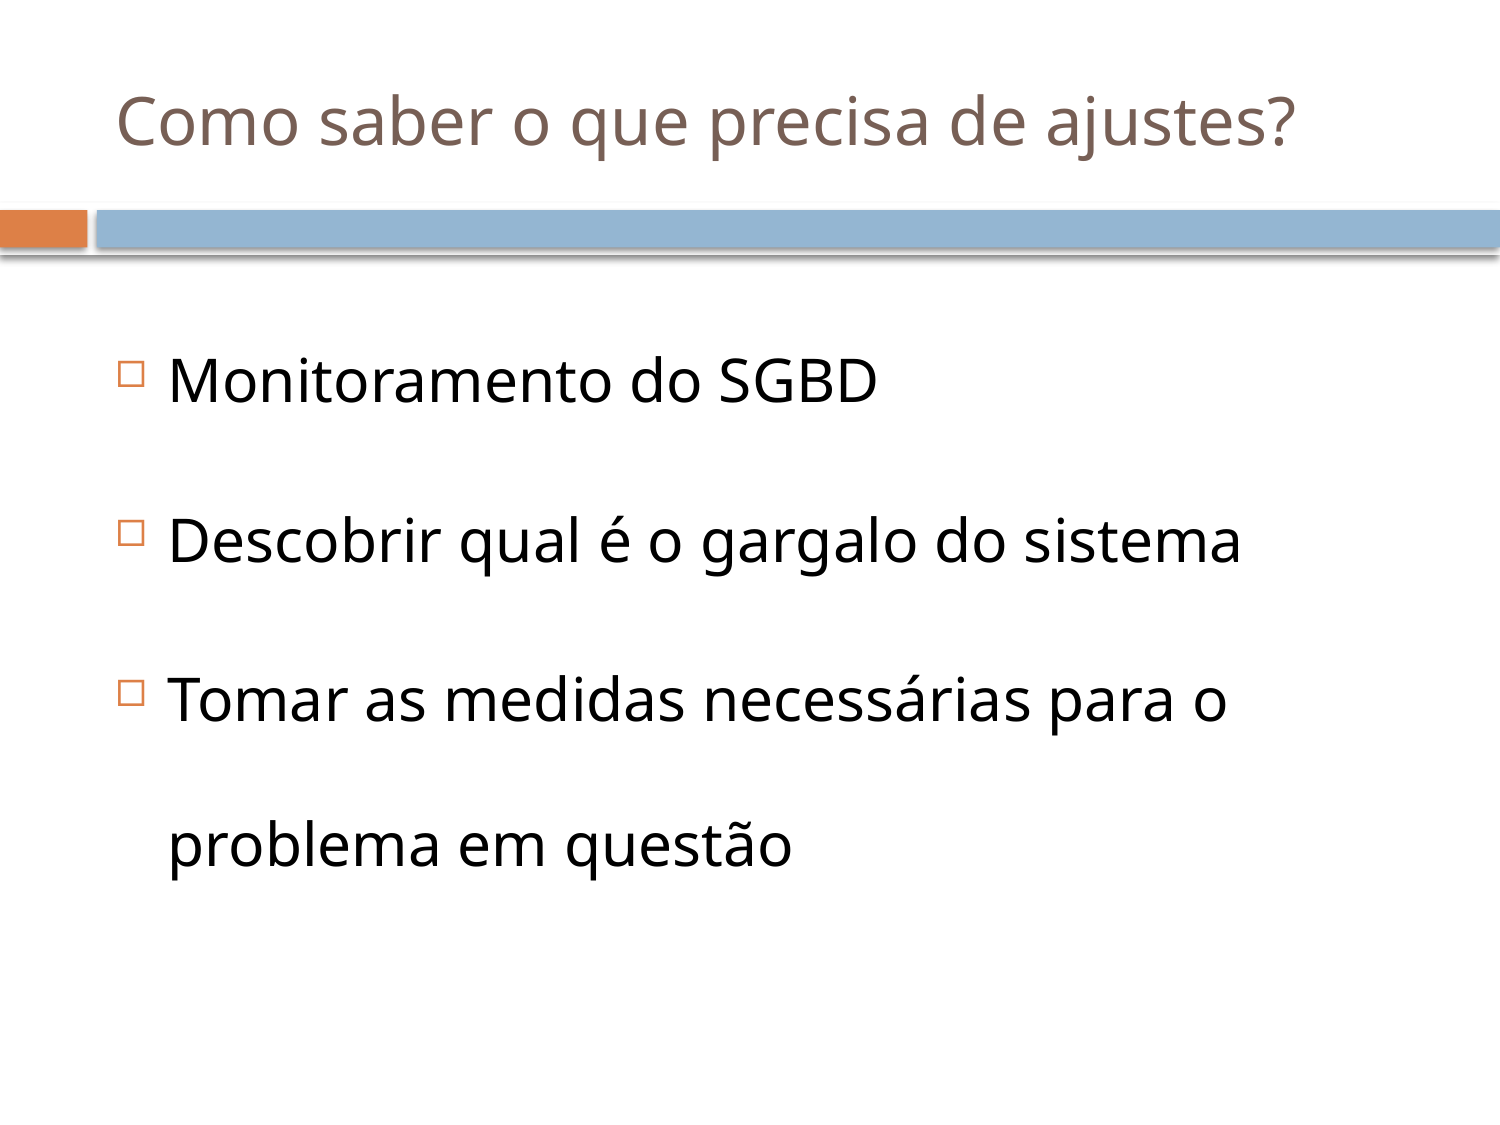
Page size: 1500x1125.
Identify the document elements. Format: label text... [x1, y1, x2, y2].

list Monitoramento do SGBD Descobrir qual é o gargalo do sistema Tomar as medidas necessárias para o problema em questão [100, 262, 1438, 1000]
title Como saber o que precisa de ajustes? [100, 37, 1438, 200]
